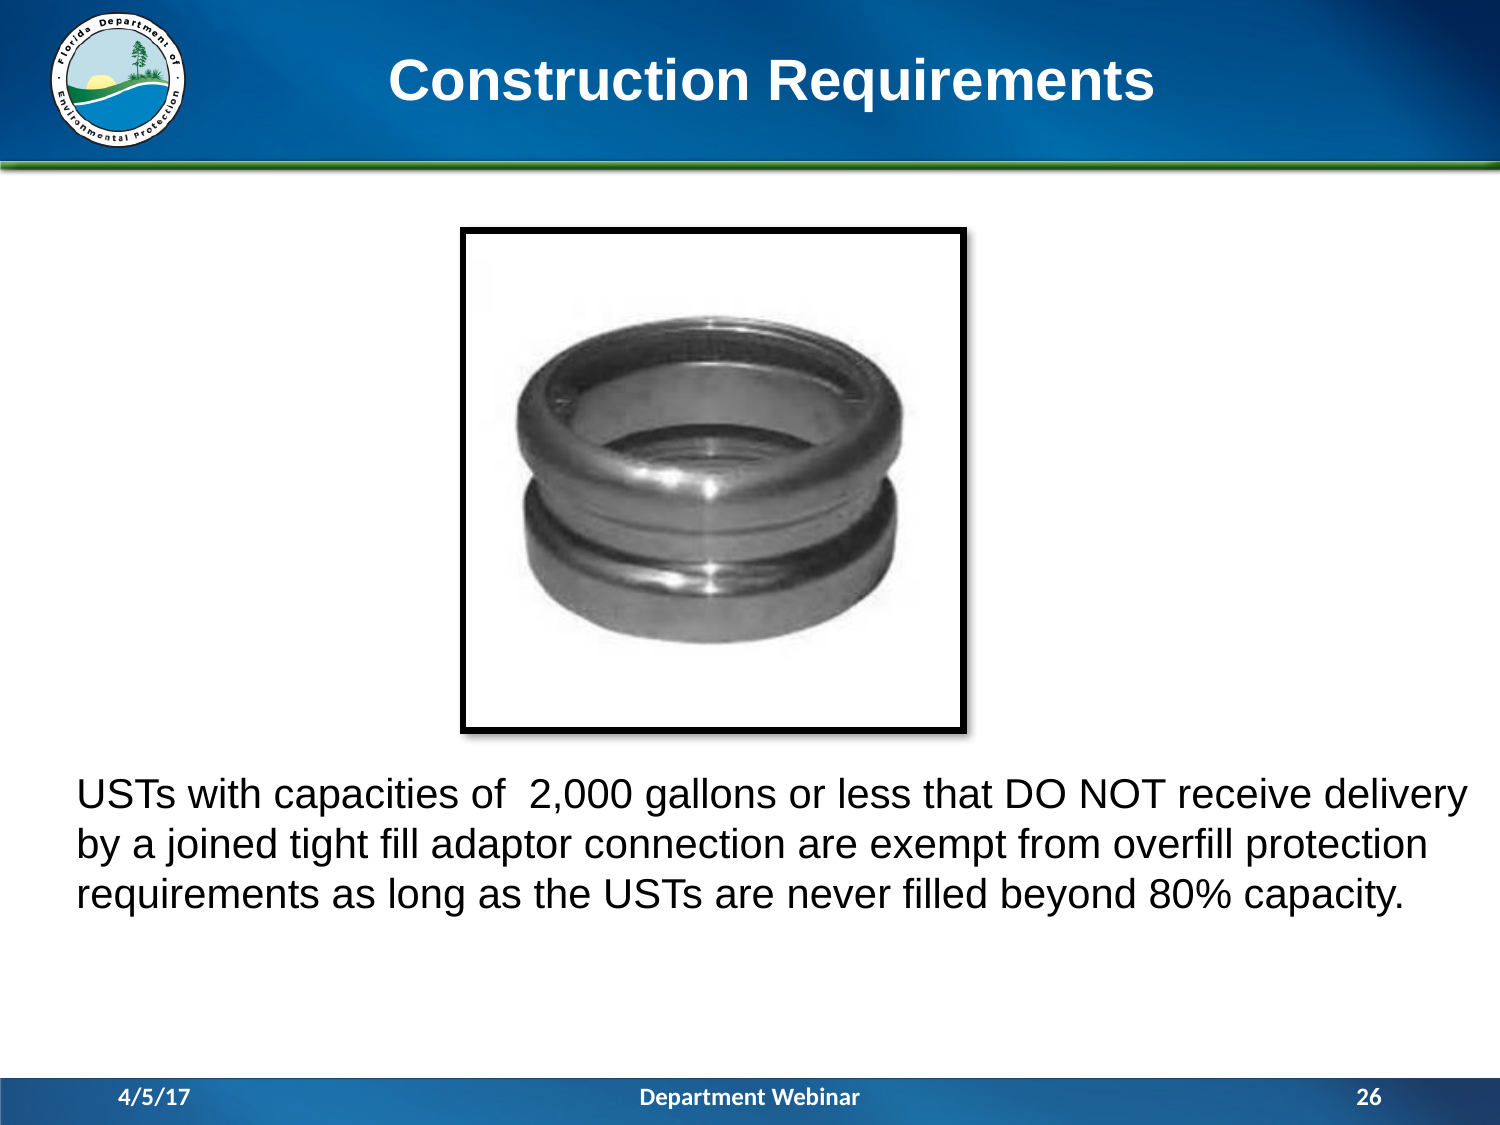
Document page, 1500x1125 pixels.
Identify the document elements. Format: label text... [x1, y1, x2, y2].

picture [0, 0, 1500, 1125]
title Construction Requirements [148, 0, 1397, 191]
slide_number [103, 1065, 441, 1125]
slide_number 26 [1059, 1065, 1397, 1125]
text_box USTs with capacities of 2,000 gallons or less that DO NOT receive delivery by a joined tight fill adaptor connection are exempt from overfill protection requirements as long as the USTs are never filled beyond 80% capacity. [61, 759, 1484, 925]
footer Department Webinar [496, 1065, 1004, 1125]
